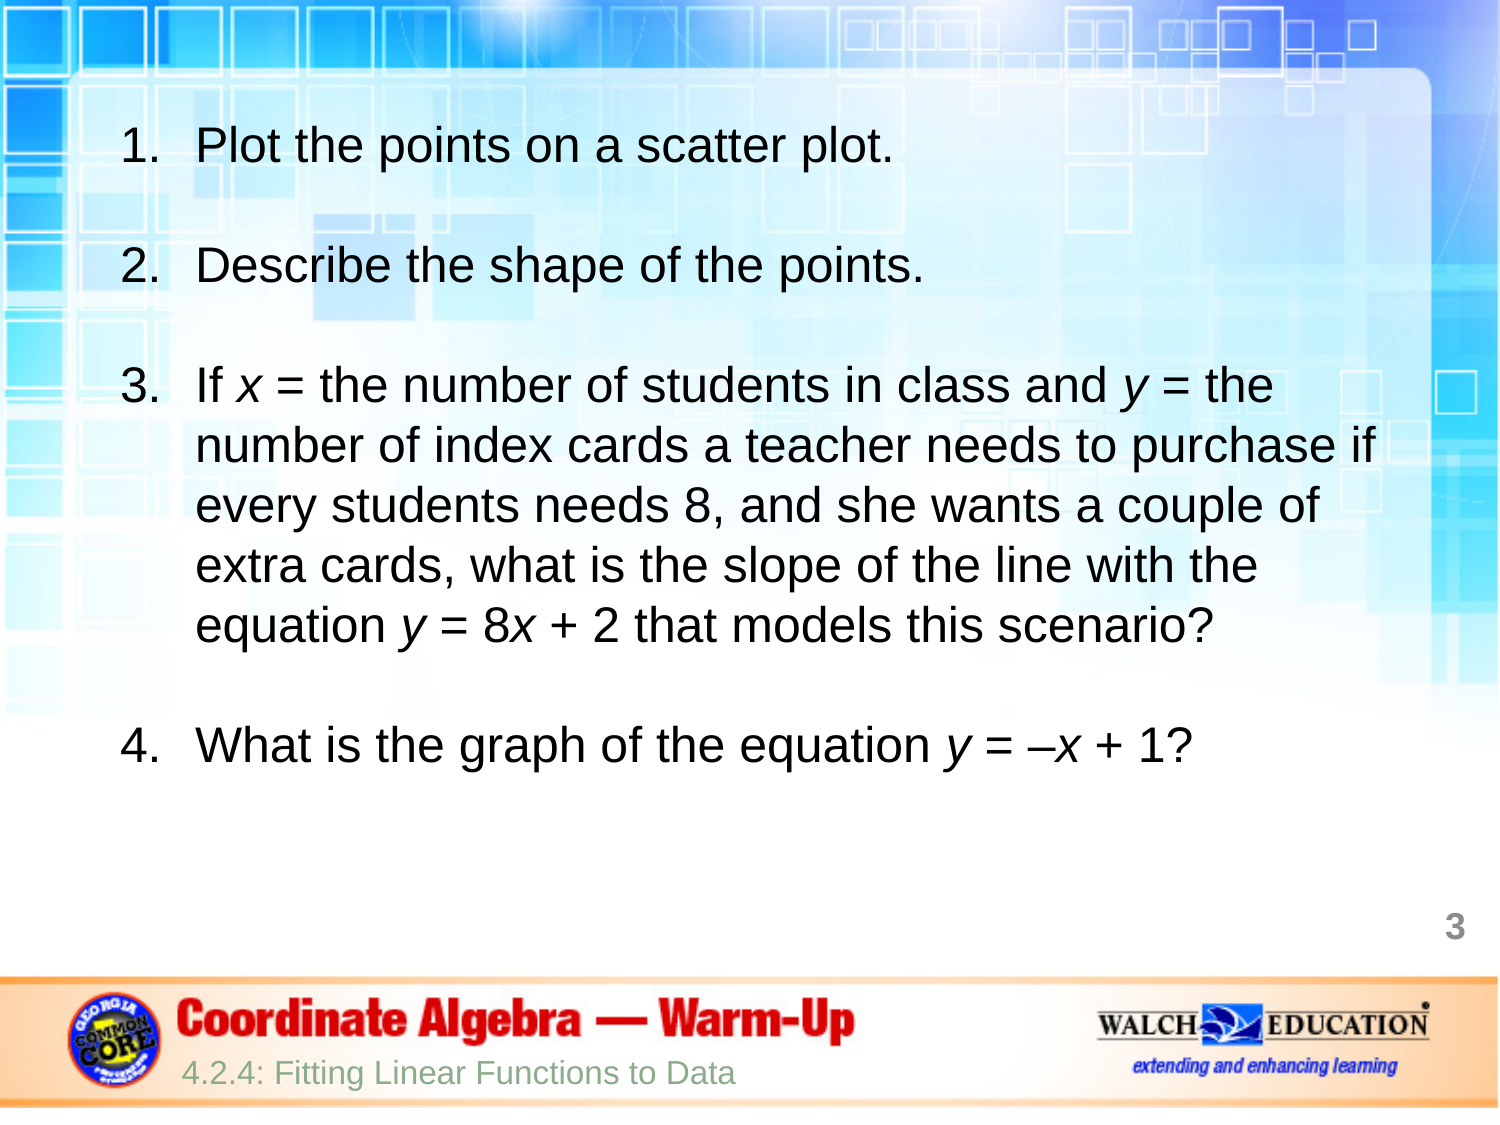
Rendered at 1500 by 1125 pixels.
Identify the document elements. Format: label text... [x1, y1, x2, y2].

picture [0, 0, 1500, 1108]
slide_number 3 [1361, 901, 1481, 949]
footer 4.2.4: Fitting Linear Functions to Data [166, 1048, 1065, 1094]
subtitle Plot the points on a scatter plot. Describe the shape of the points. If x = the number of students in class and y = the number of index cards a teacher needs to purchase if every students needs 8, and she wants a couple of extra cards, what is the slope of the line with the equation y = 8x + 2 that models this scenario? What is the graph of the equation y = –x + 1? [105, 105, 1394, 925]
